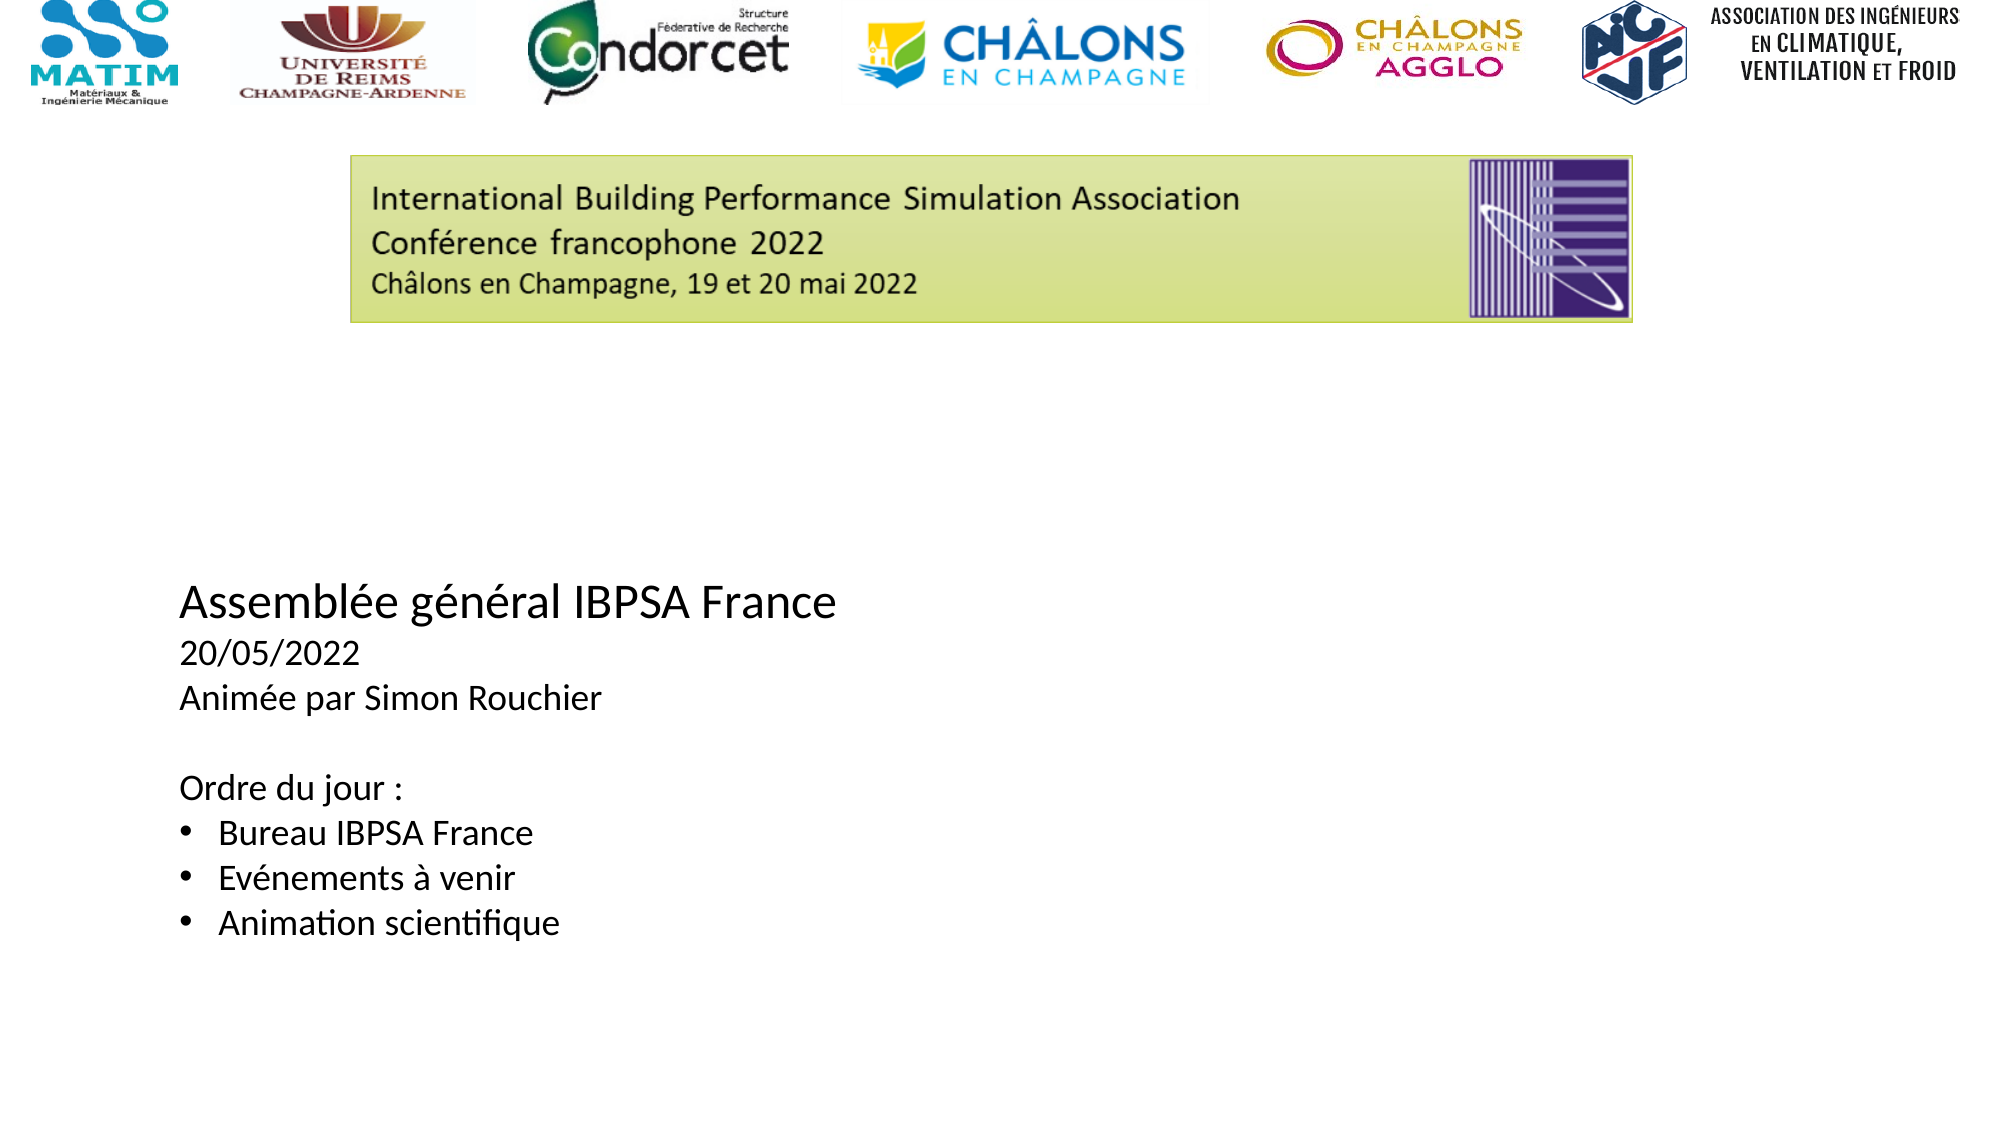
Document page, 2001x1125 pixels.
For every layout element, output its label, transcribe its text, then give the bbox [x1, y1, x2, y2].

picture [1262, 0, 1528, 105]
picture [528, 0, 789, 105]
picture [841, 0, 1210, 105]
picture [31, 0, 178, 105]
picture [230, 0, 476, 105]
picture [1581, 0, 1960, 105]
text_box Assemblée général IBPSA France 20/05/2022 Animée par Simon Rouchier Ordre du jour : Bureau IBPSA France Evénements à venir Animation scientifique [164, 560, 854, 951]
picture [347, 155, 1633, 323]
